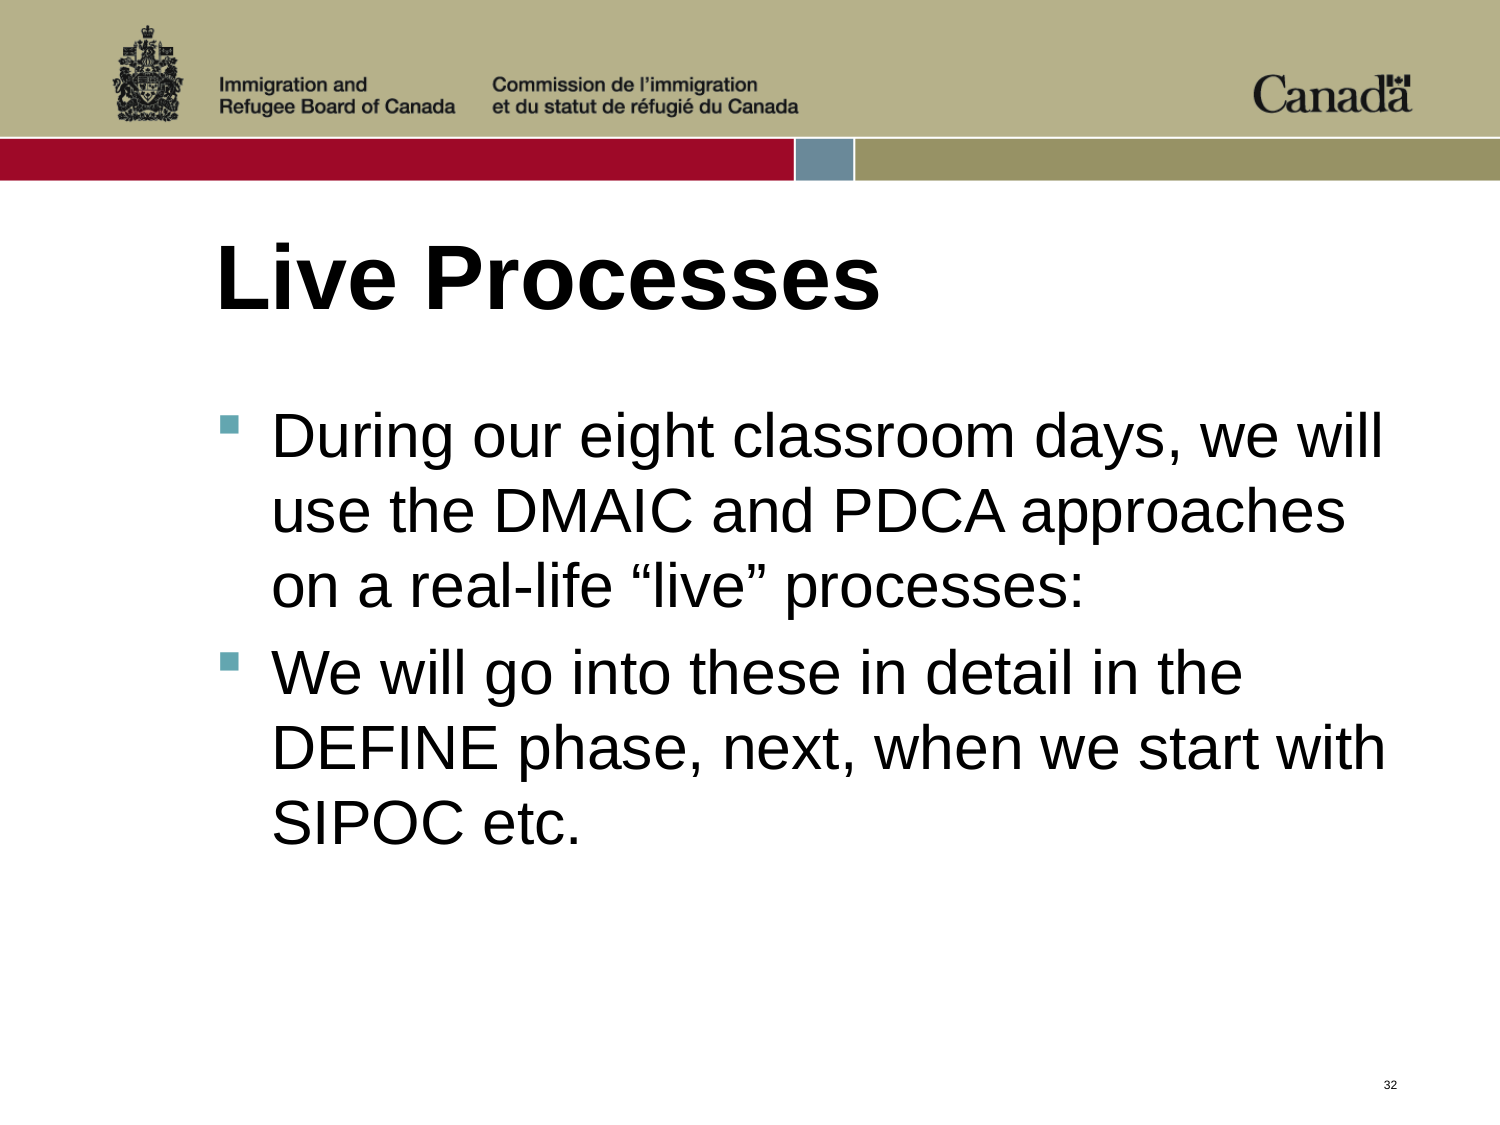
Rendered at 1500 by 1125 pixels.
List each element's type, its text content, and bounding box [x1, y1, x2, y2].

picture [0, 0, 1500, 1125]
slide_number 32 [1100, 1025, 1413, 1100]
title Live Processes [200, 237, 1413, 387]
list During our eight classroom days, we will use the DMAIC and PDCA approaches on a real-life “live” processes: We will go into these in detail in the DEFINE phase, next, when we start with SIPOC etc. [200, 387, 1413, 925]
